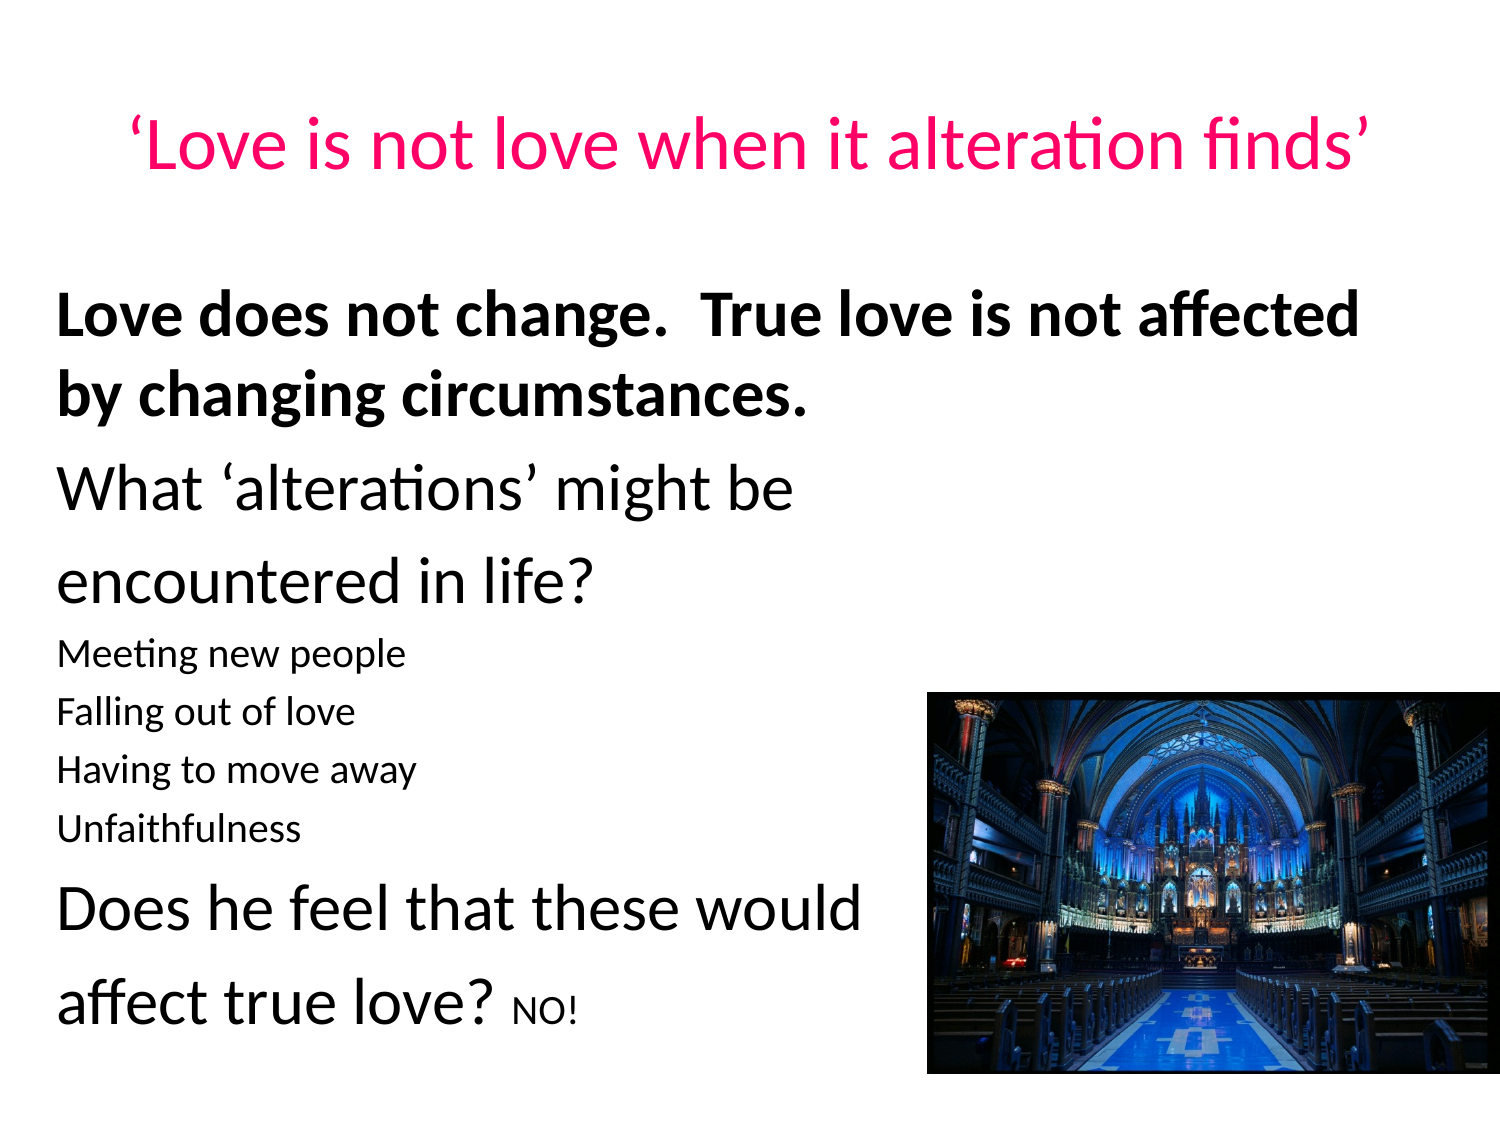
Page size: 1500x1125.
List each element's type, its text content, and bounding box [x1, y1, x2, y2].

title ‘Love is not love when it alteration finds’ [75, 45, 1425, 233]
list Love does not change. True love is not affected by changing circumstances. What ‘alterations’ might be encountered in life? Meeting new people Falling out of love Having to move away Unfaithfulness Does he feel that these would affect true love? NO! [41, 262, 1425, 1074]
picture [927, 692, 1500, 1074]
